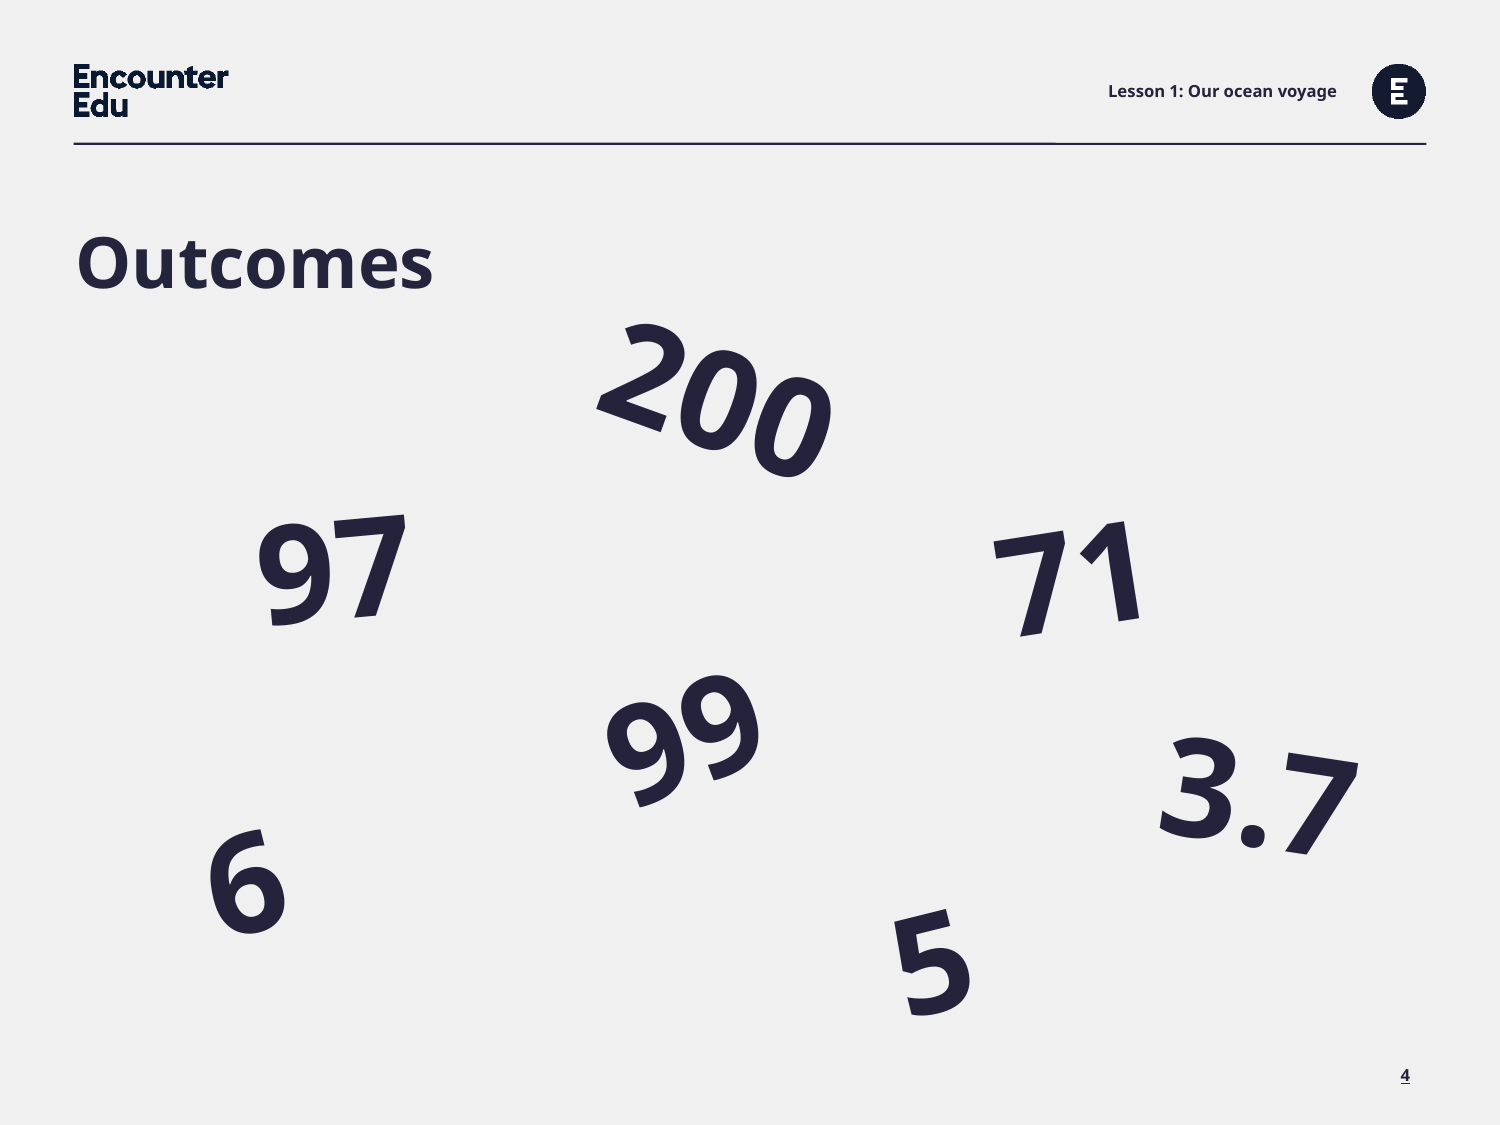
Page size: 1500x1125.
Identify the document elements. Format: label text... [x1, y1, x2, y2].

text_box 5 [863, 809, 1412, 1056]
text_box Lesson 1: Our ocean voyage [686, 73, 1353, 109]
text_box 4 [1384, 1060, 1427, 1089]
text_box 71 [975, 417, 1500, 676]
text_box 200 [572, 268, 1122, 555]
text_box 6 [176, 677, 725, 978]
text_box 3.7 [1141, 687, 1500, 921]
text_box 97 [240, 436, 775, 663]
title Outcomes [67, 222, 923, 309]
picture [1370, 62, 1427, 120]
picture [70, 62, 233, 118]
text_box 99 [571, 524, 1122, 817]
